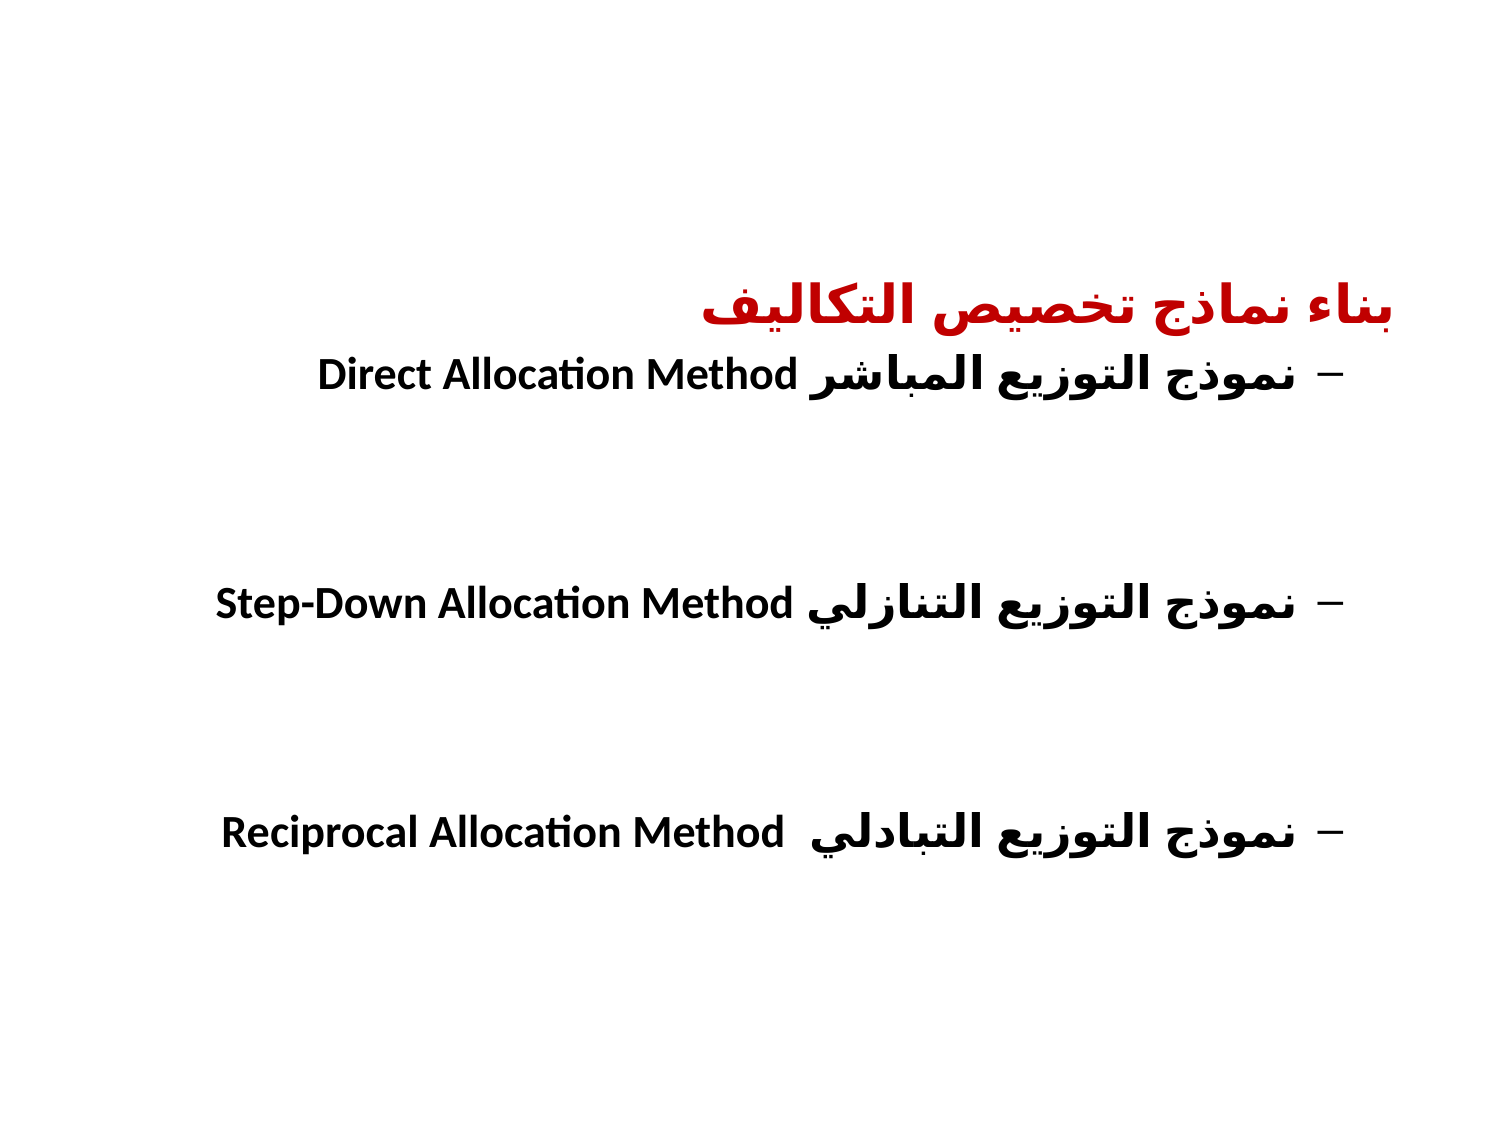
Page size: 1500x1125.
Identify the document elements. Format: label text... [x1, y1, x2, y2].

list بناء نماذج تخصيص التكاليف نموذج التوزيع المباشر Direct Allocation Method نموذج التوزيع التنازلي Step-Down Allocation Method نموذج التوزيع التبادلي Reciprocal Allocation Method [75, 262, 1425, 1005]
